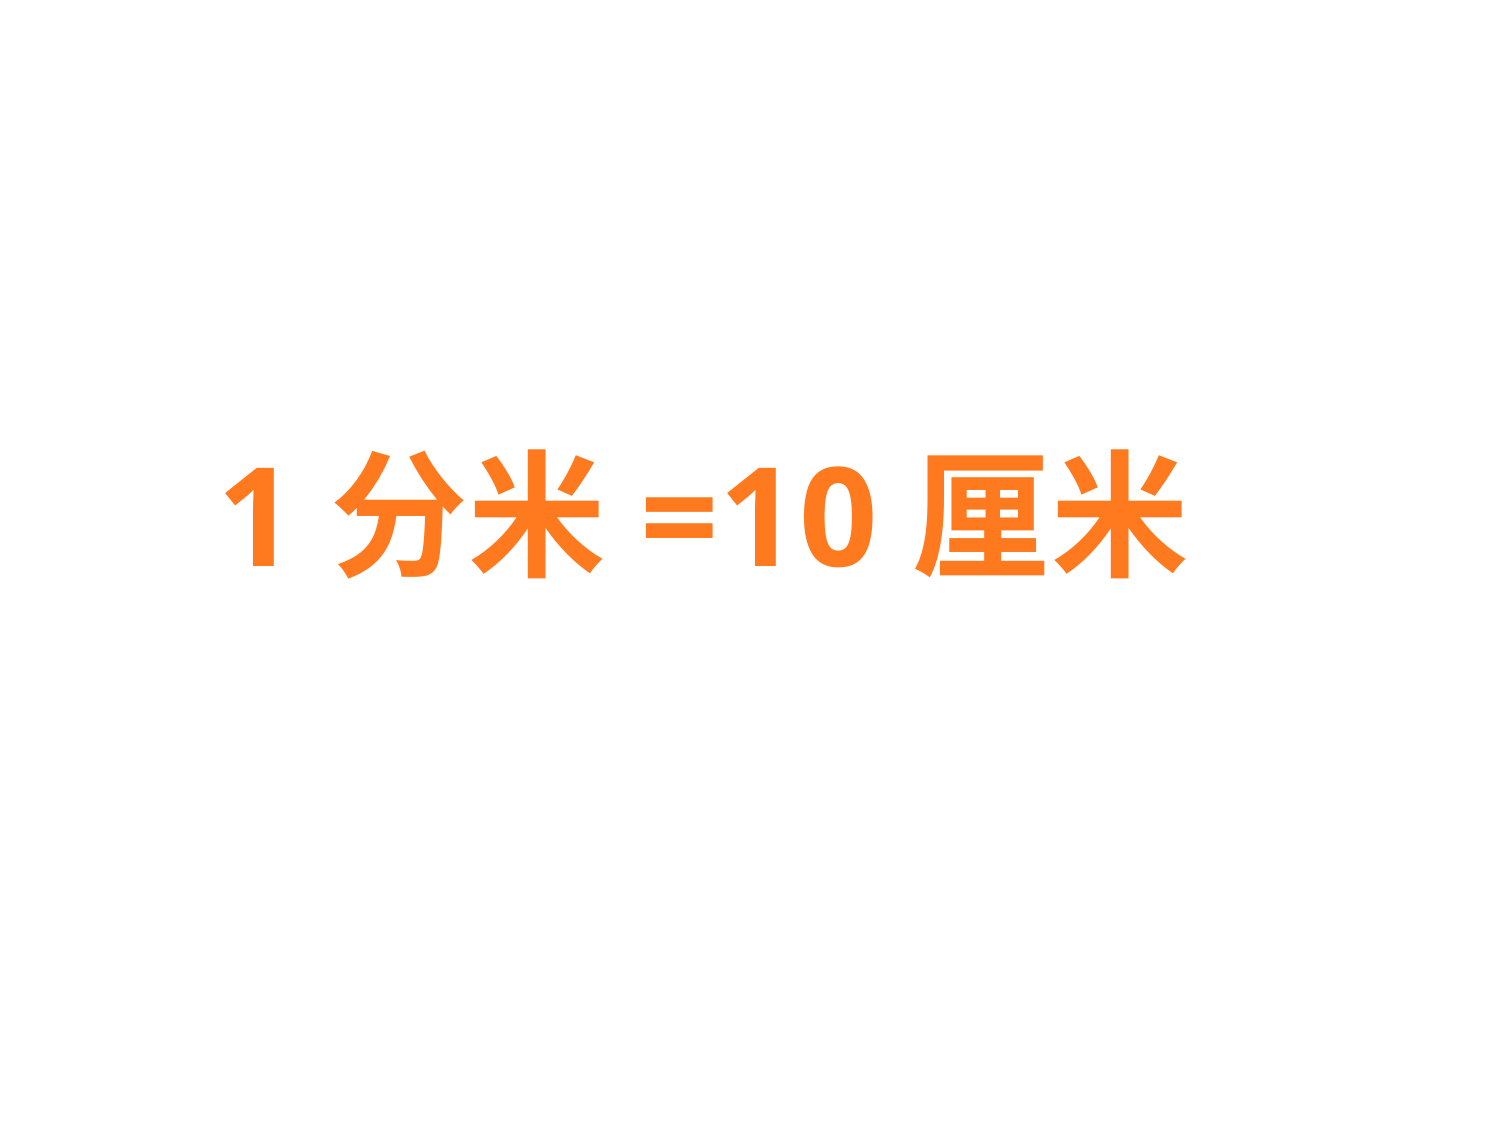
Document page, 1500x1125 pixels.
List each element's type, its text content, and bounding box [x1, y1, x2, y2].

text_box 1分米=10厘米 [105, 421, 1301, 602]
